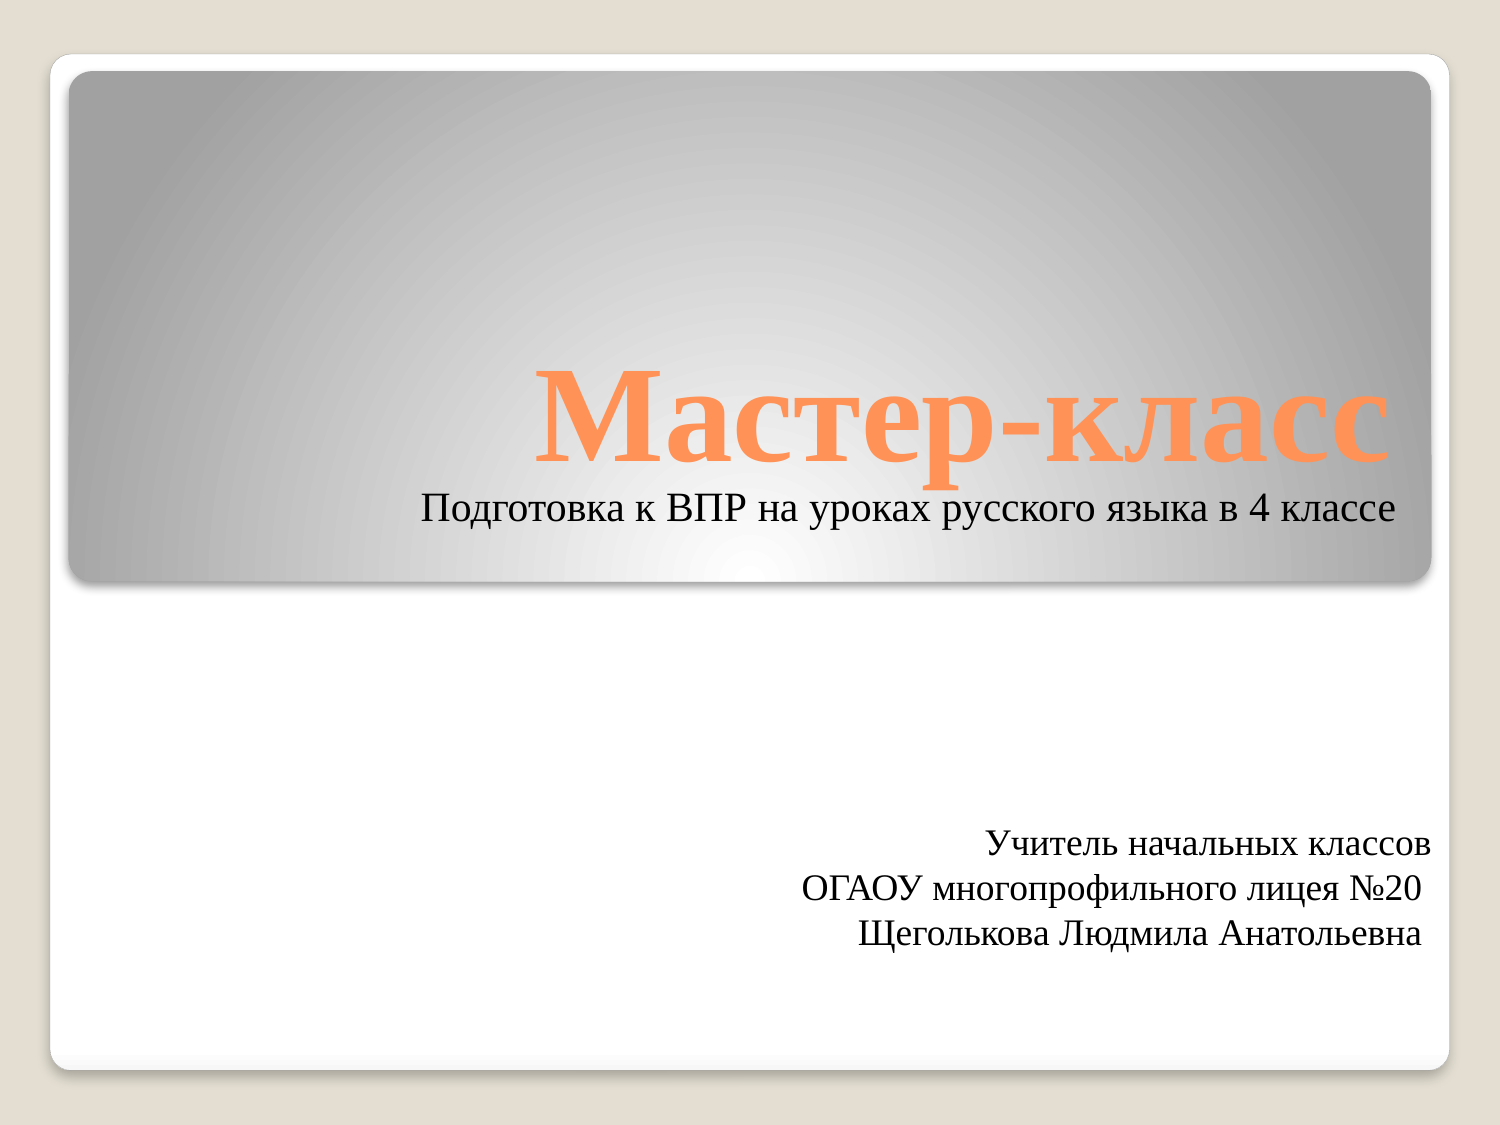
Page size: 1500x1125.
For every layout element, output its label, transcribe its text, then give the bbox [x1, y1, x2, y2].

subtitle Подготовка к ВПР на уроках русского языка в 4 классе [371, 479, 1422, 681]
text_box Учитель начальных классов ОГАОУ многопрофильного лицея №20 Щеголькова Людмила Анатольевна [785, 810, 1447, 961]
title Мастер-класс [383, 255, 1400, 479]
